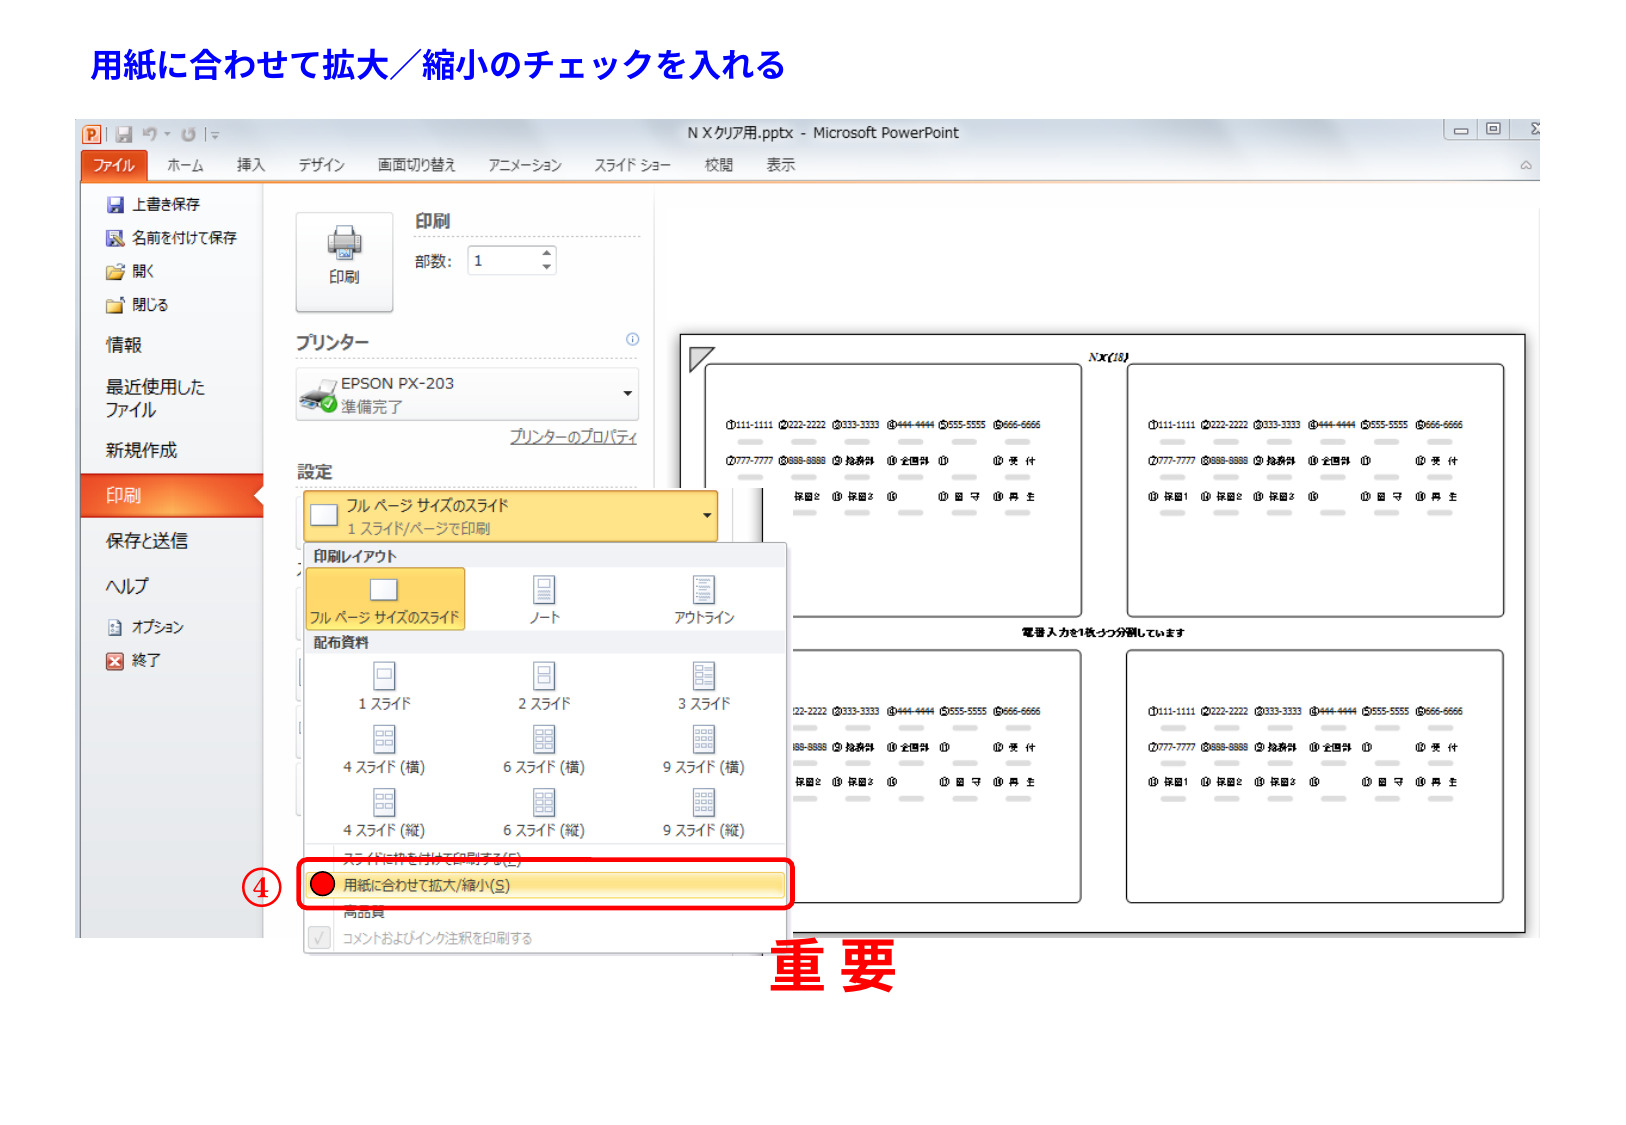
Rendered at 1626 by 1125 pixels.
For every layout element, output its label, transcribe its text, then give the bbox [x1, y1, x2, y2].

text_box 用紙に合わせて拡大／縮小のチェックを入れる [75, 36, 876, 92]
text_box 重 要 [753, 946, 1345, 1007]
picture [75, 119, 1541, 956]
